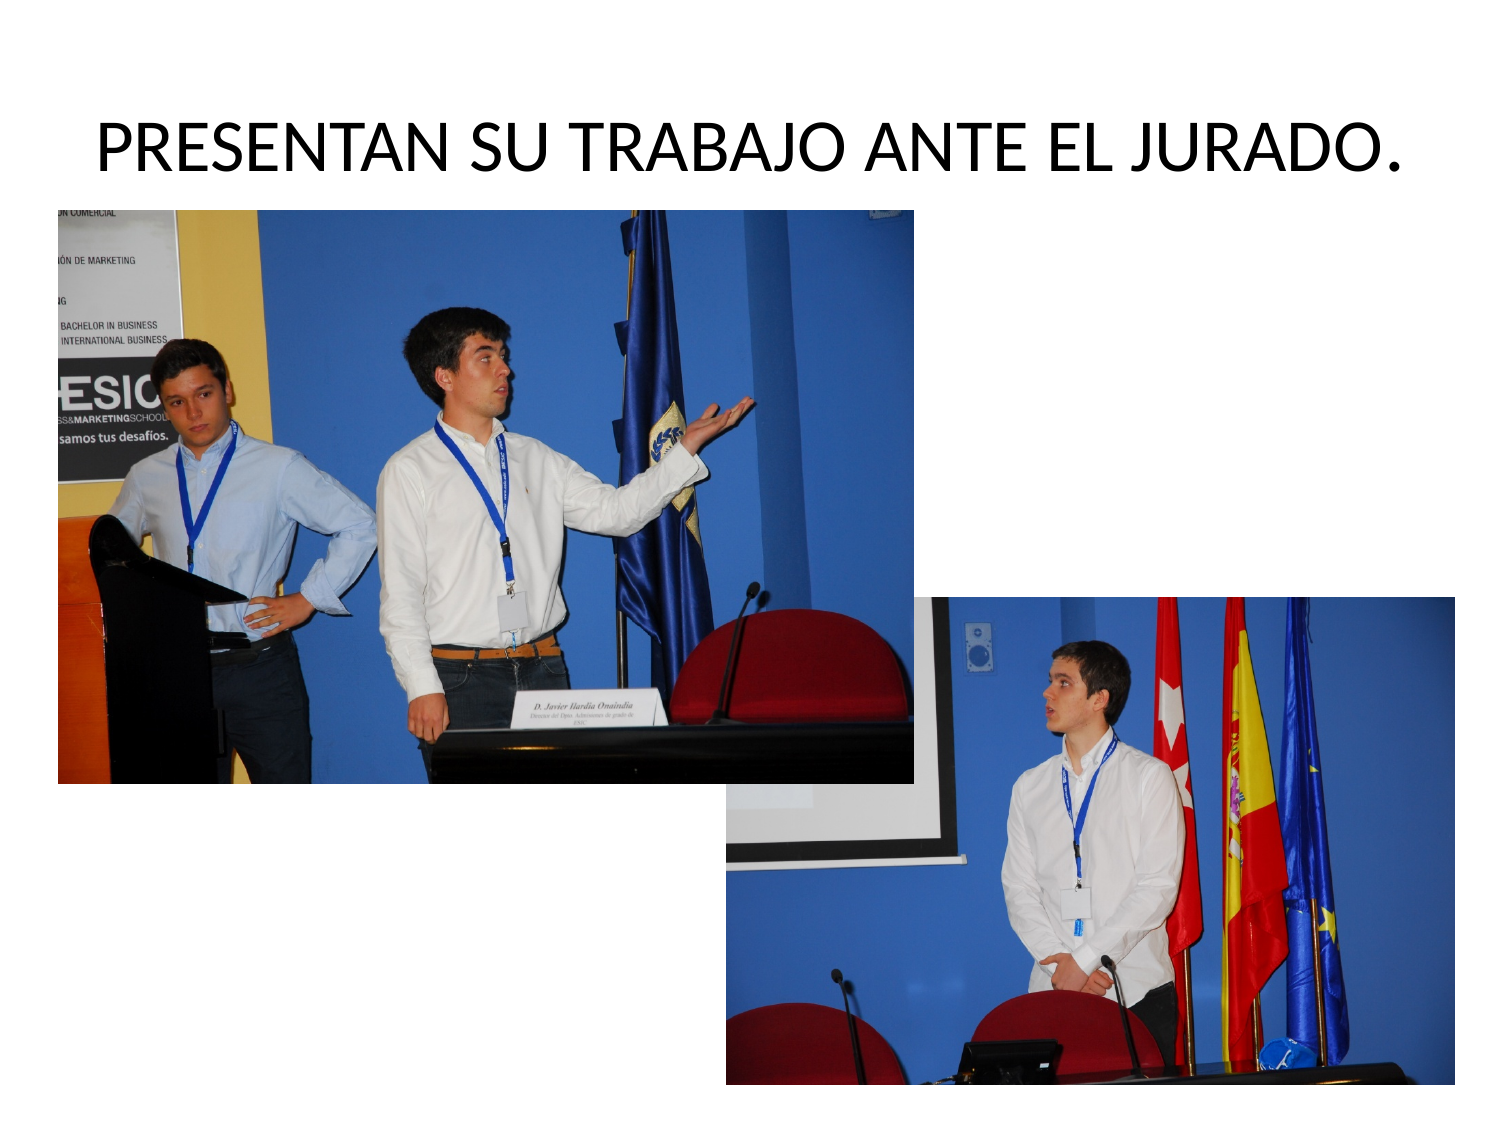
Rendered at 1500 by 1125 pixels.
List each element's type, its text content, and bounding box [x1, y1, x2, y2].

title PRESENTAN SU TRABAJO ANTE EL JURADO. [75, 45, 1425, 233]
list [726, 597, 1455, 1085]
picture [58, 210, 915, 784]
